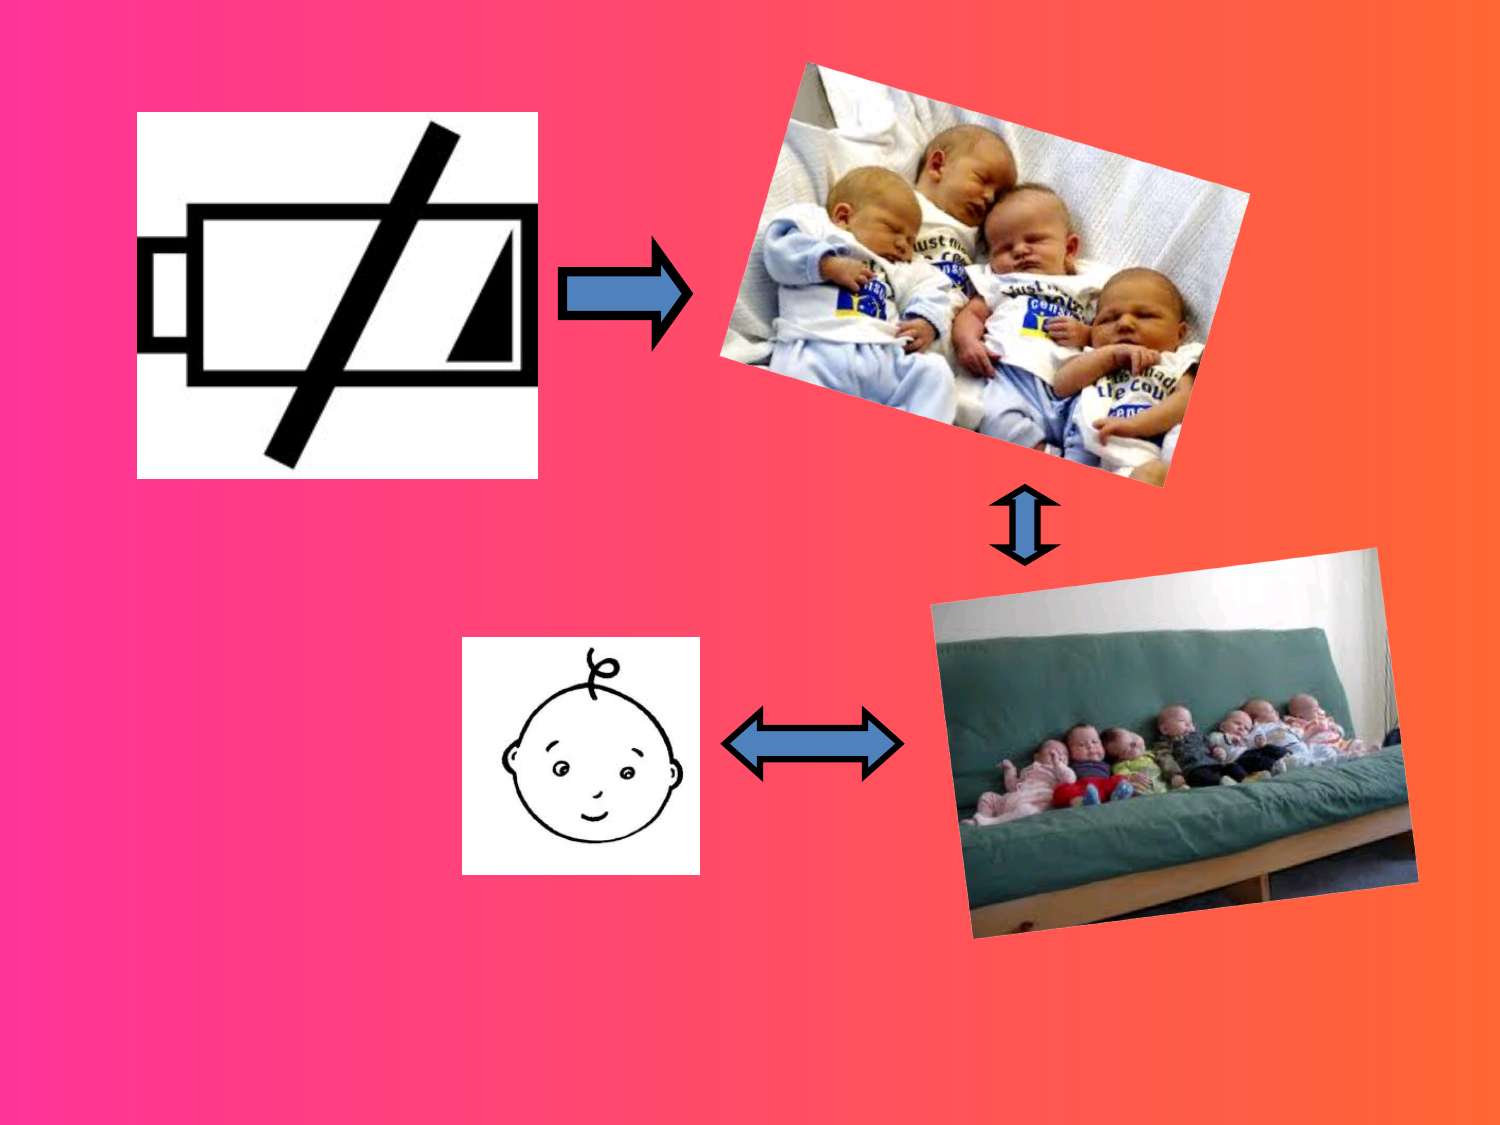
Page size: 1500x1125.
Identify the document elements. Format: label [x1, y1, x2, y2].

text_box [562, 249, 688, 338]
picture [462, 637, 701, 876]
picture [137, 112, 538, 479]
picture [721, 63, 1249, 487]
text_box [999, 487, 1051, 563]
picture [932, 549, 1418, 938]
text_box [725, 712, 901, 775]
